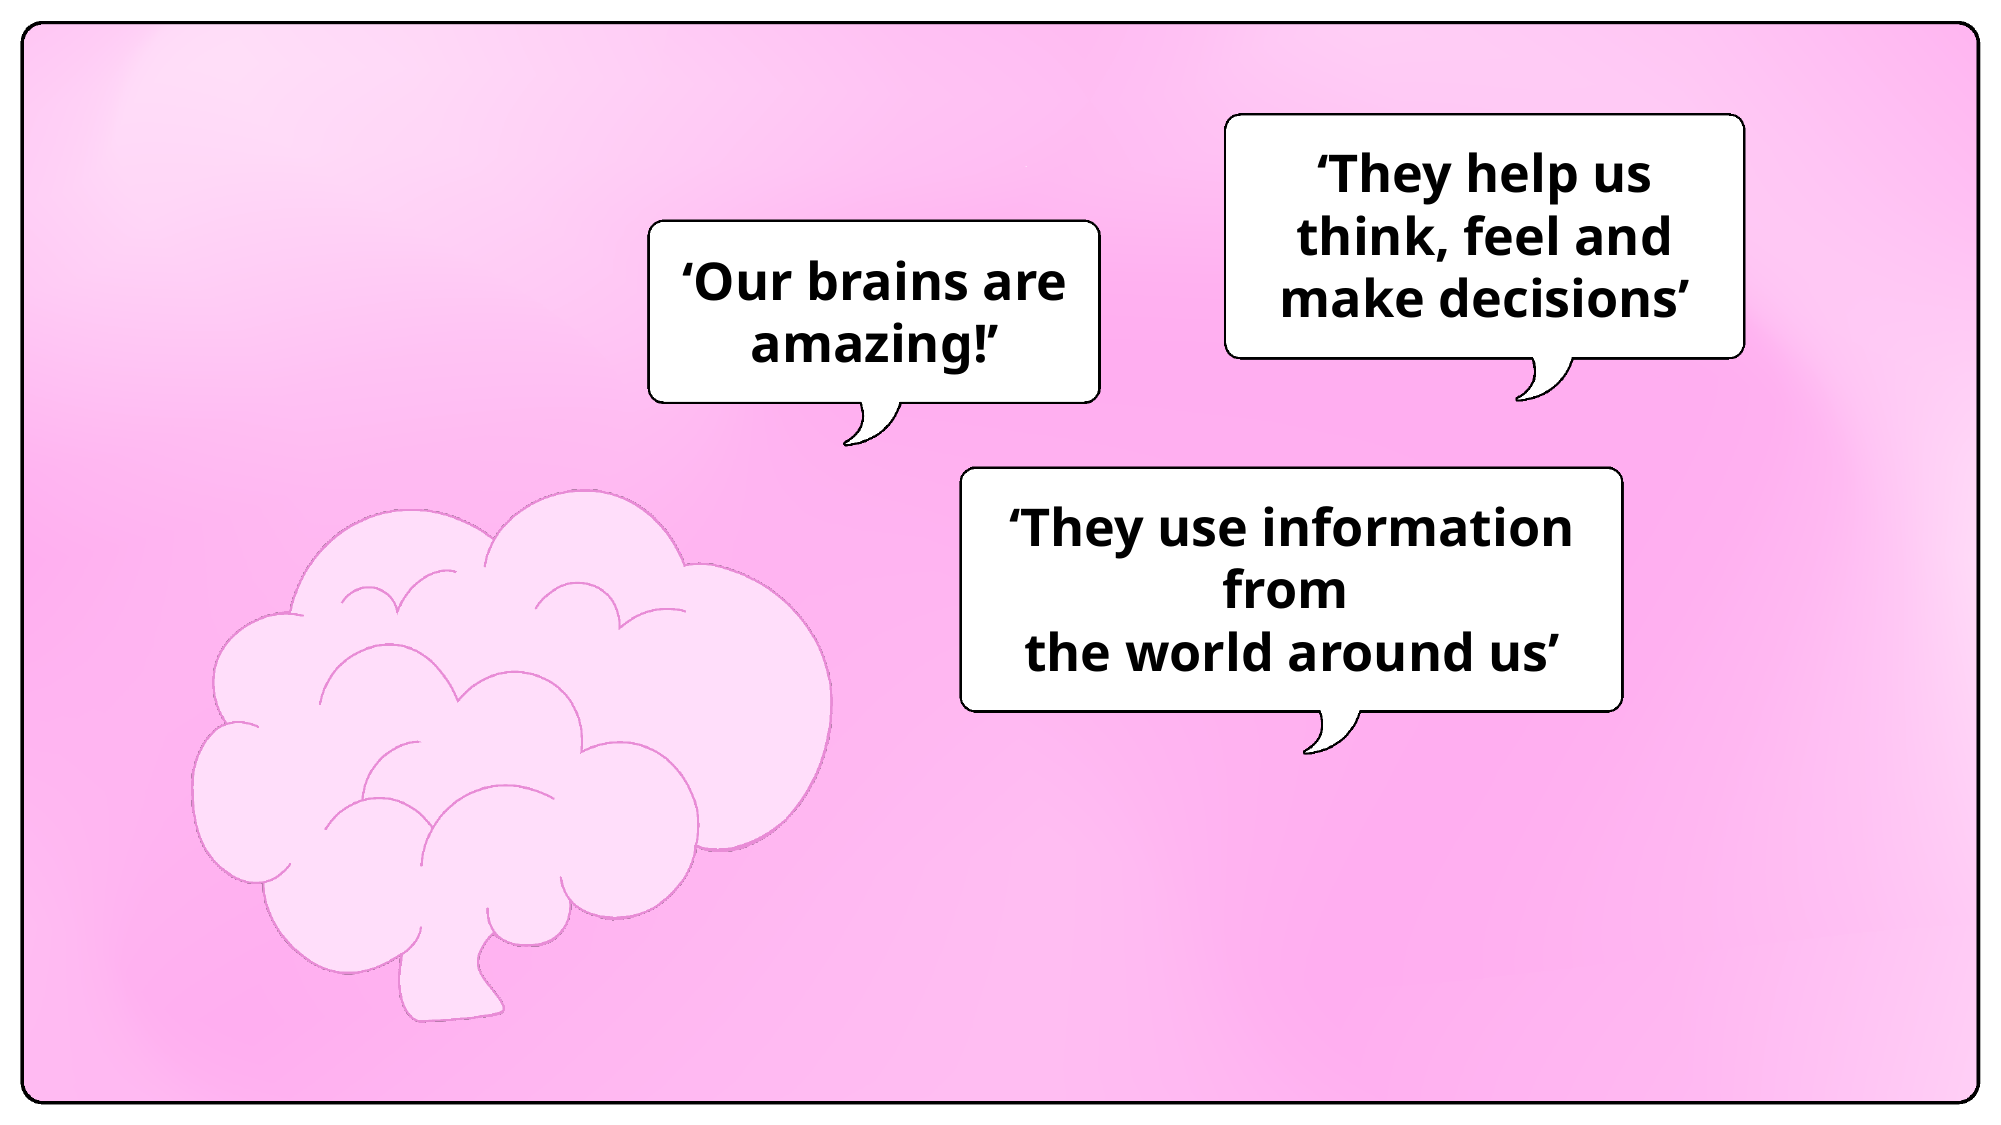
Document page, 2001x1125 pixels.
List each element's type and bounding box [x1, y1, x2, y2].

text_box [939, 453, 1643, 761]
text_box [632, 201, 1113, 455]
picture [0, 0, 2000, 1125]
text_box [1205, 95, 1761, 420]
